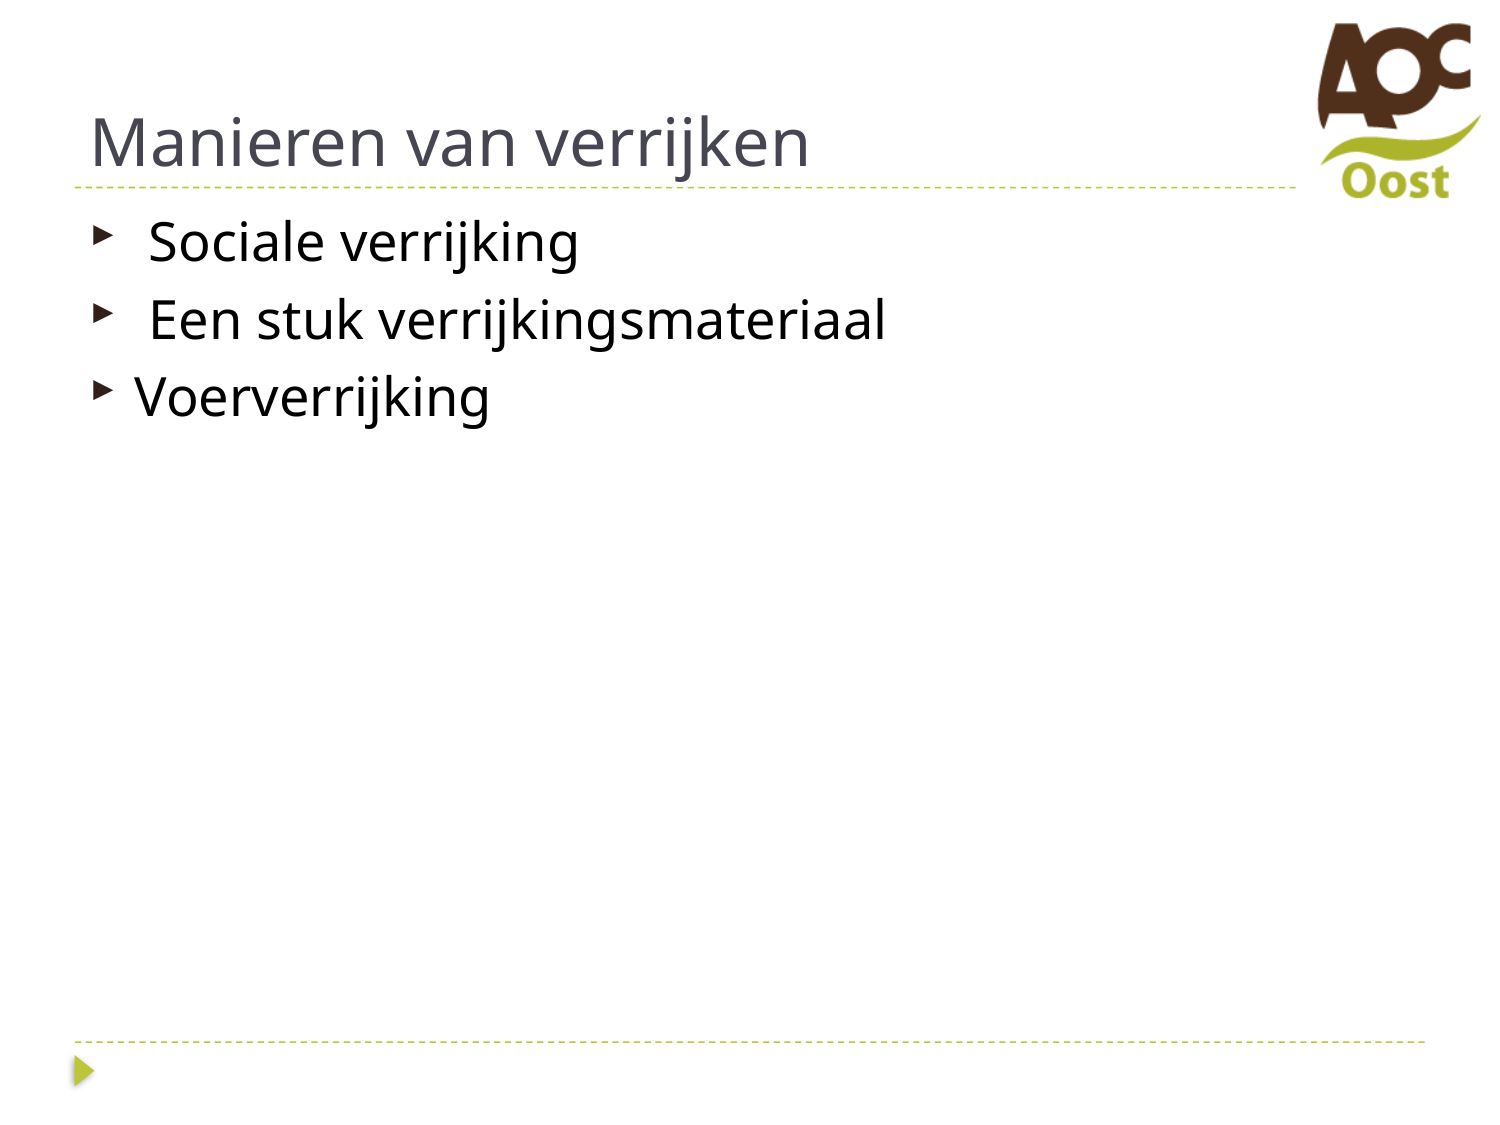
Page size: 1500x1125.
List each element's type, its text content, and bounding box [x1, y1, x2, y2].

list Sociale verrijking Een stuk verrijkingsmateriaal Voerverrijking [75, 200, 1425, 1010]
title Manieren van verrijken [75, 24, 1293, 188]
picture [1298, 0, 1500, 229]
